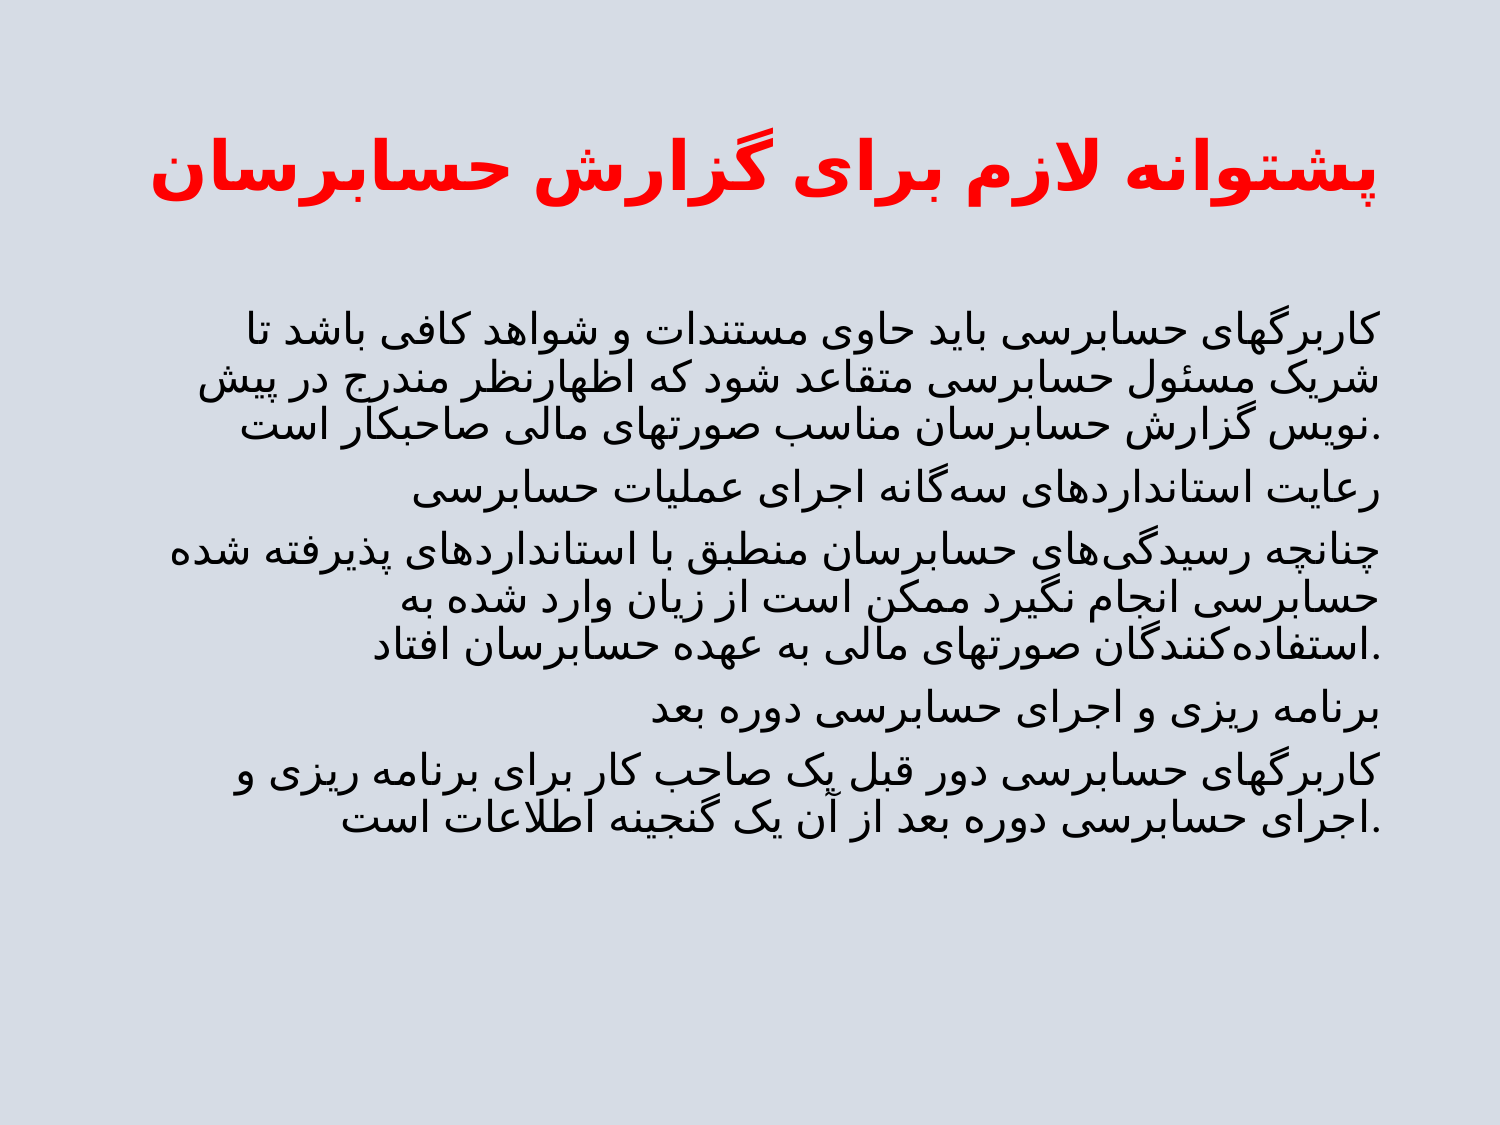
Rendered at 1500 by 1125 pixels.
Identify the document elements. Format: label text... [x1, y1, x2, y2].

title پشتوانه لازم برای گزارش حسابرسان [103, 59, 1397, 278]
list کاربرگهای حسابرسی باید حاوی مستندات و شواهد کافی باشد تا شریک مسئول حسابرسی متقاعد شود که اظهارنظر مندرج در پیش نویس گزارش حسابرسان مناسب صورتهای مالی صاحبکار است. رعایت استانداردهای سه‌گانه اجرای عملیات حسابرسی چنانچه رسیدگی‌های حسابرسان منطبق با استانداردهای پذیرفته شده حسابرسی انجام نگیرد ممکن است از زیان وارد شده به استفاده‌کنندگان صورتهای مالی به عهده حسابرسان افتاد. برنامه ریزی و اجرای حسابرسی دوره بعد کاربرگهای حسابرسی دور قبل یک صاحب کار برای برنامه ریزی و اجرای حسابرسی دوره بعد از آن یک گنجینه اطلاعات است. [103, 299, 1397, 1014]
